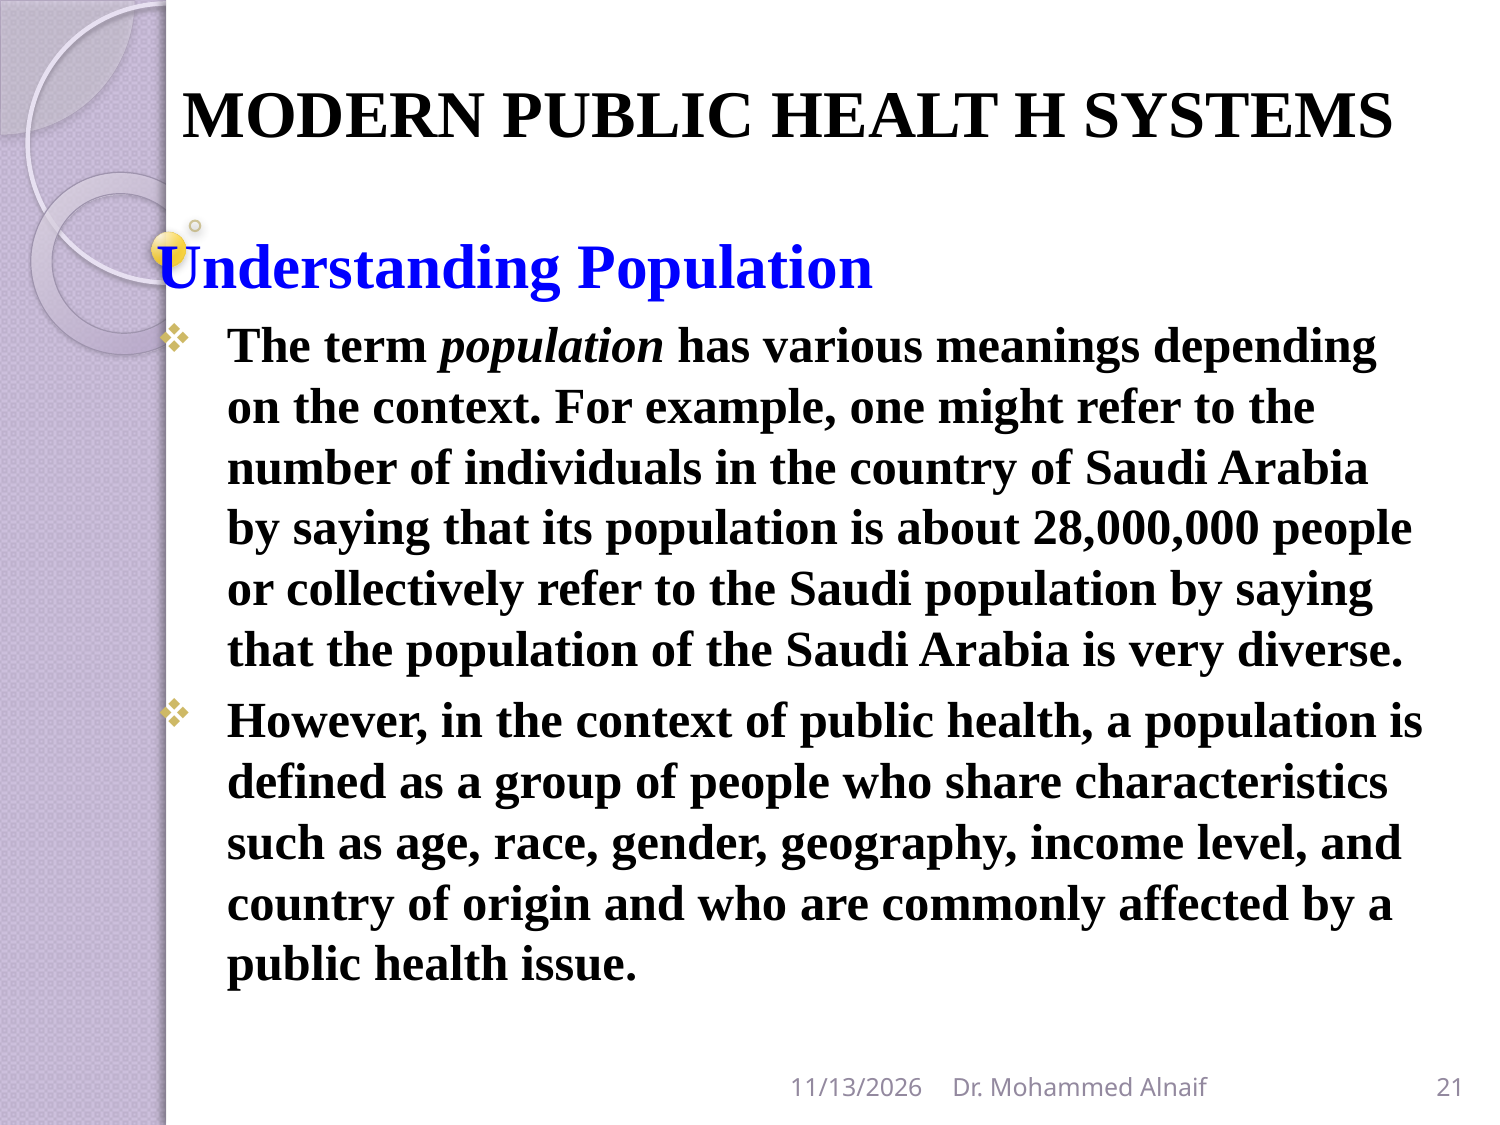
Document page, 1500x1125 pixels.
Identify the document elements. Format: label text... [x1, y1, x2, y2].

slide_number 21 [1413, 1034, 1488, 1113]
footer Dr. Mohammed Alnaif [937, 1034, 1413, 1113]
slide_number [587, 1034, 937, 1113]
subtitle Understanding Population The term population has various meanings depending on the context. For example, one might refer to the number of individuals in the country of Saudi Arabia by saying that its population is about 28,000,000 people or collectively refer to the Saudi population by saying that the population of the Saudi Arabia is very diverse. However, in the context of public health, a population is defined as a group of people who share characteristics such as age, race, gender, geography, income level, and country of origin and who are commonly affected by a public health issue. [137, 224, 1450, 1013]
title MODERN PUBLIC HEALT H SYSTEMS [137, 62, 1413, 159]
